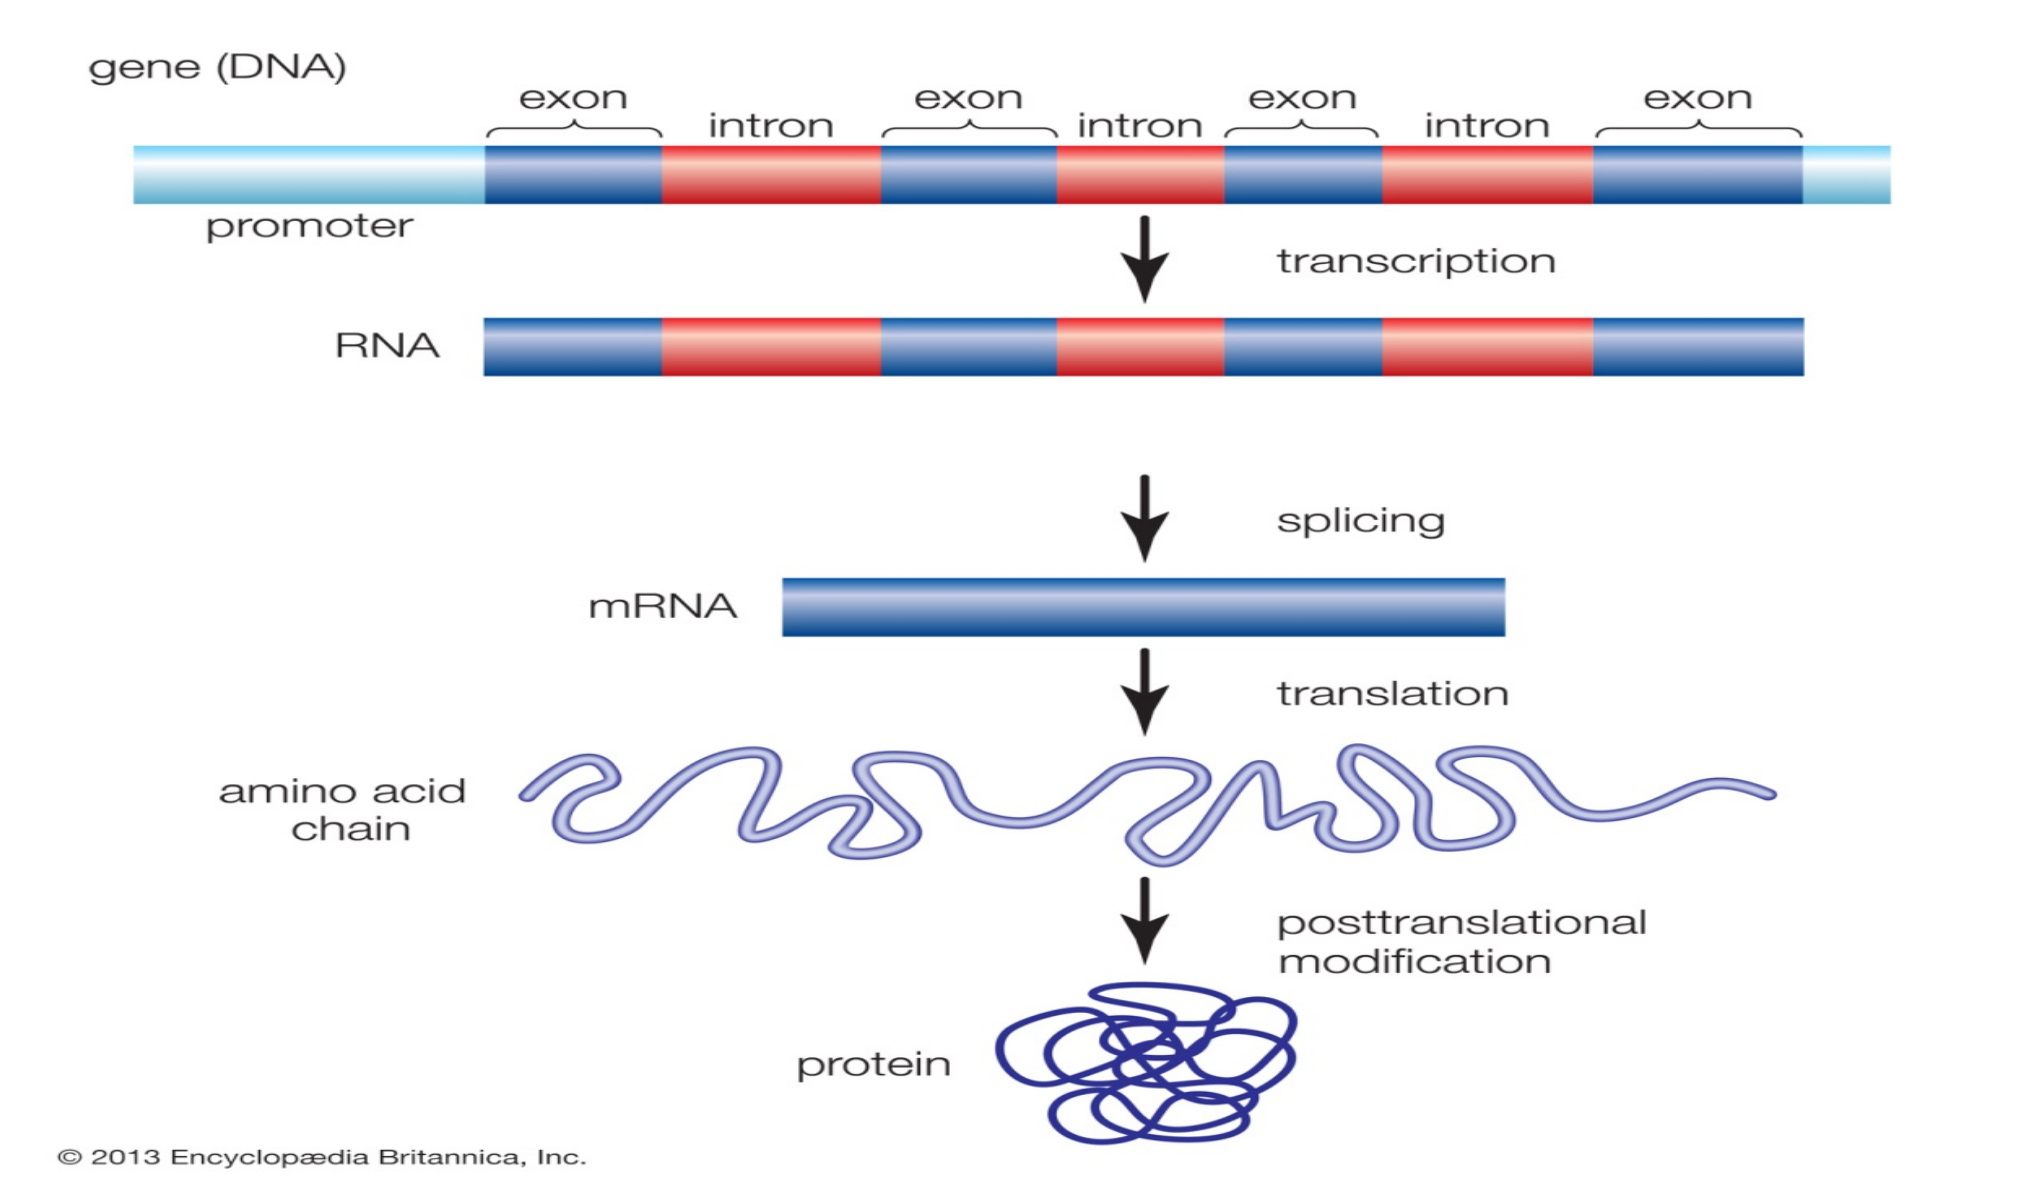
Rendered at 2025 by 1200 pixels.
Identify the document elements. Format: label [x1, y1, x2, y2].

list [45, 26, 1980, 1174]
